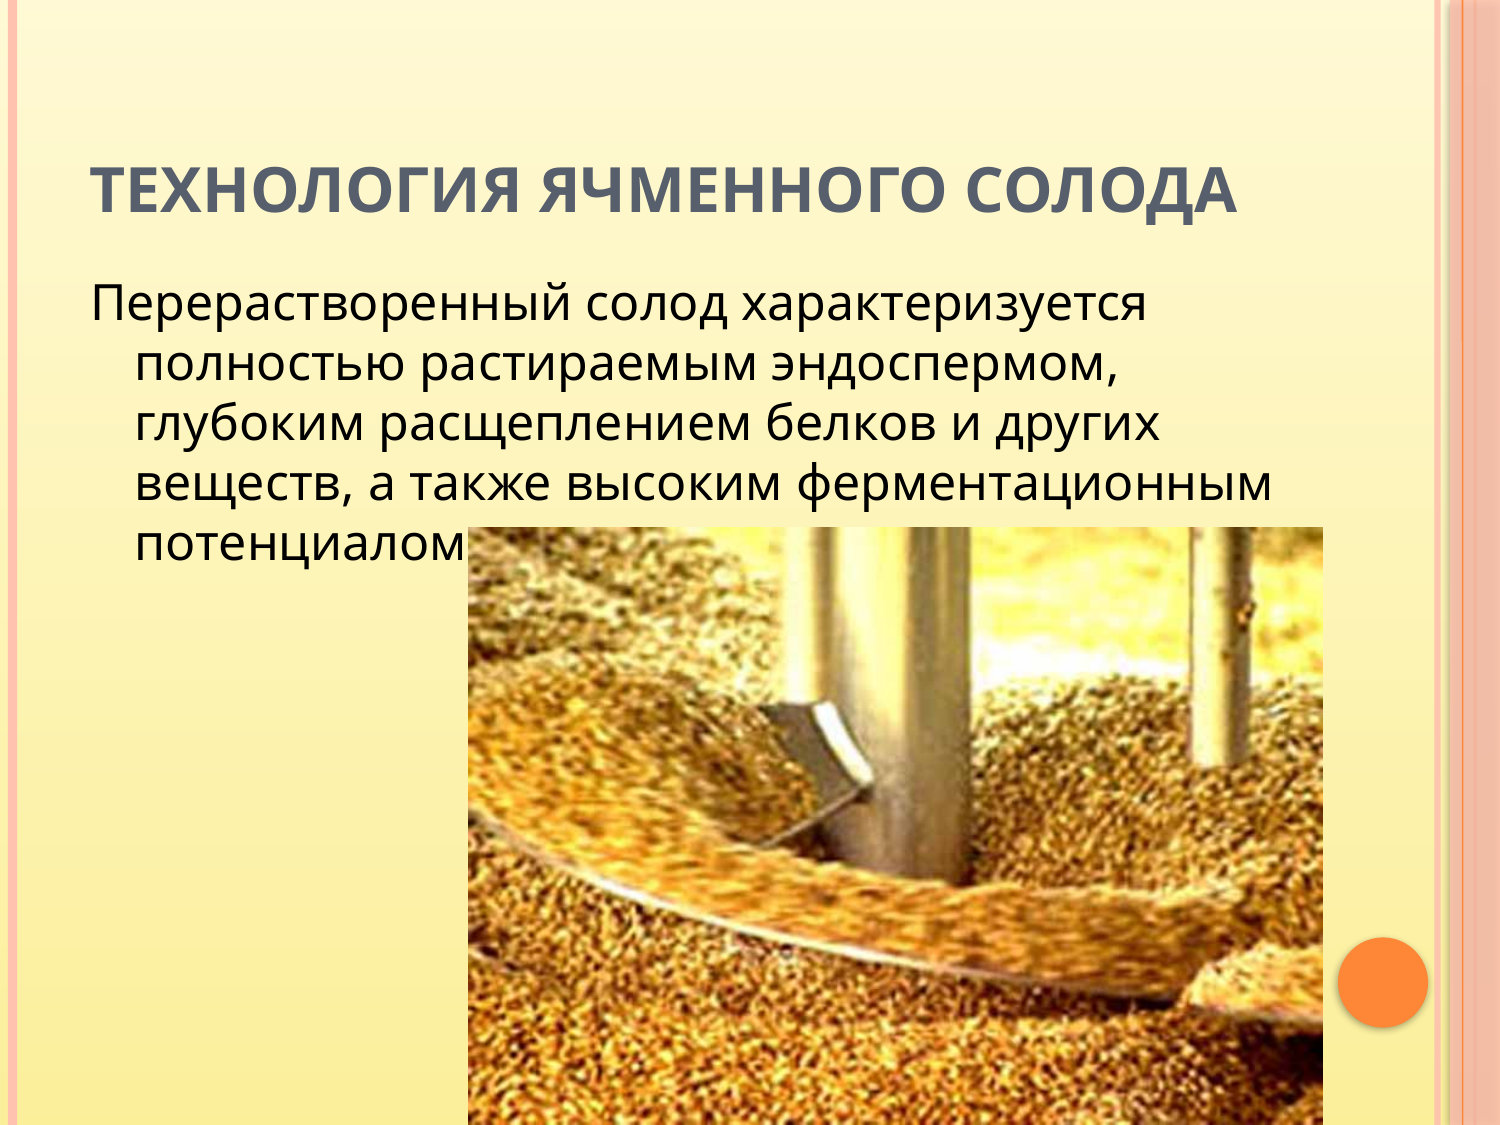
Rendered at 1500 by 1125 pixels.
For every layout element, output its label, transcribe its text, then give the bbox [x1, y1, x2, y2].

picture [468, 526, 1324, 1125]
title Технология ячменного солода [75, 45, 1300, 233]
list Перерастворенный солод характеризуется полностью растираемым эндоспермом, глубоким расщеплением белков и других веществ, а также высоким ферментационным потенциалом. [74, 262, 1301, 634]
